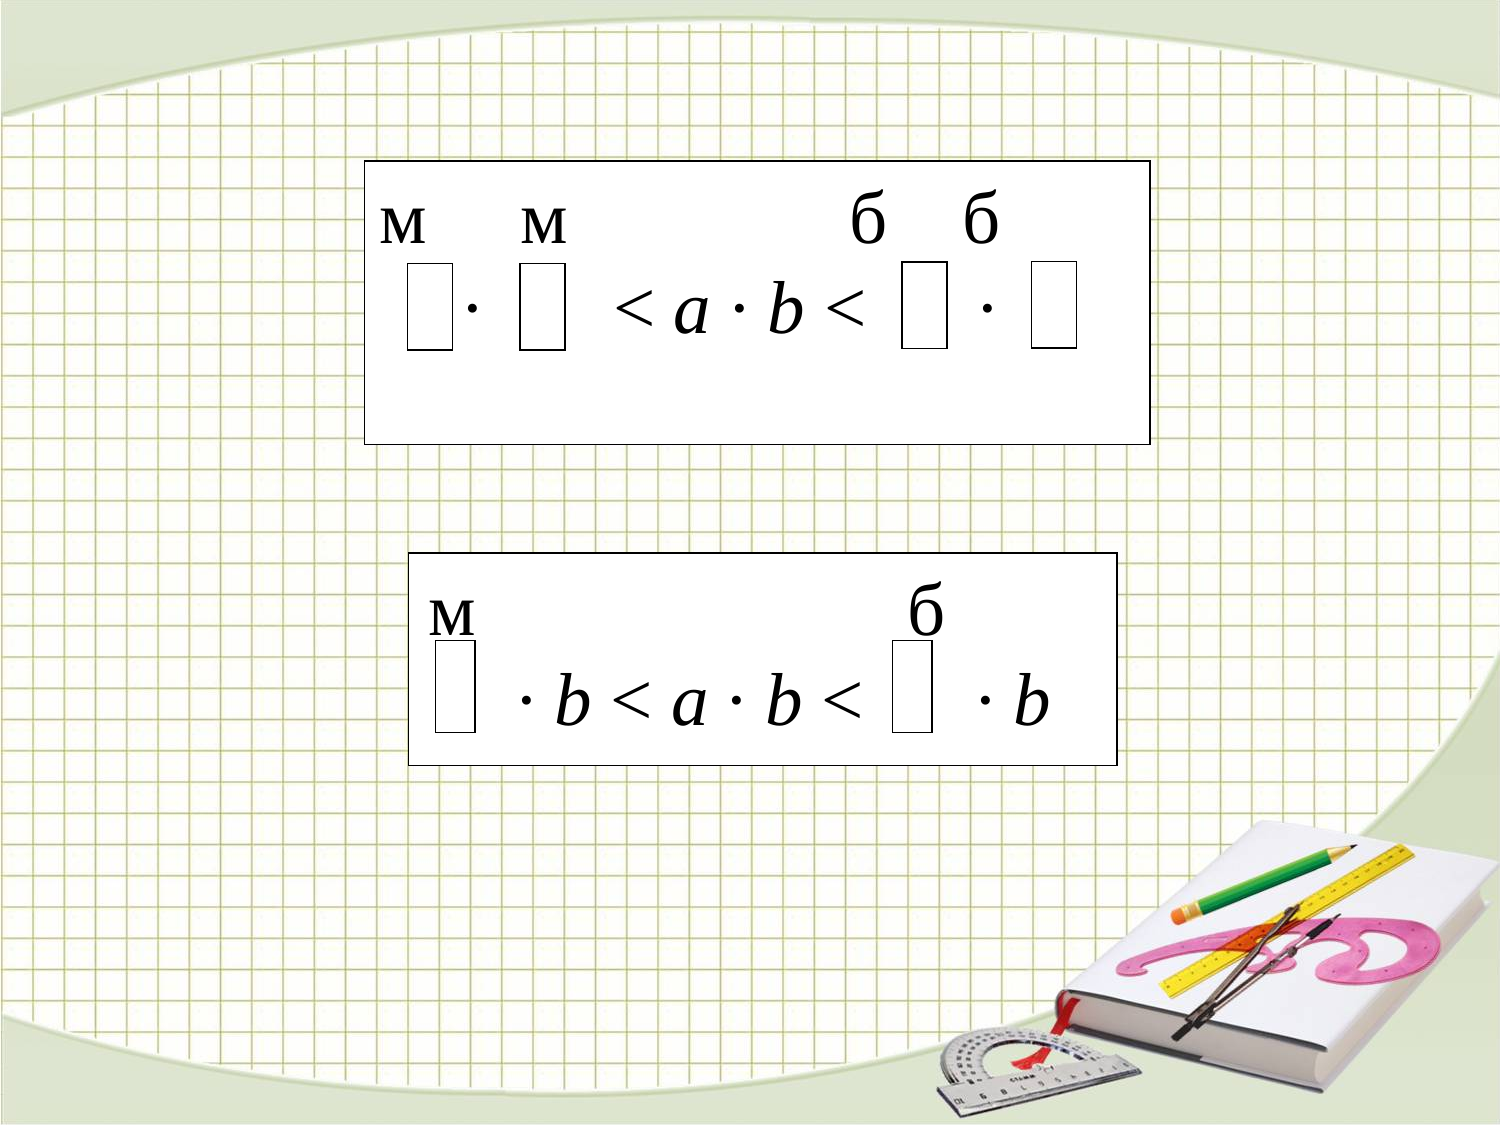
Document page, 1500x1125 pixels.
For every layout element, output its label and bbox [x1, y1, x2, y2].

picture [0, 0, 1500, 1125]
text_box [408, 552, 1118, 766]
text_box [364, 160, 1151, 445]
